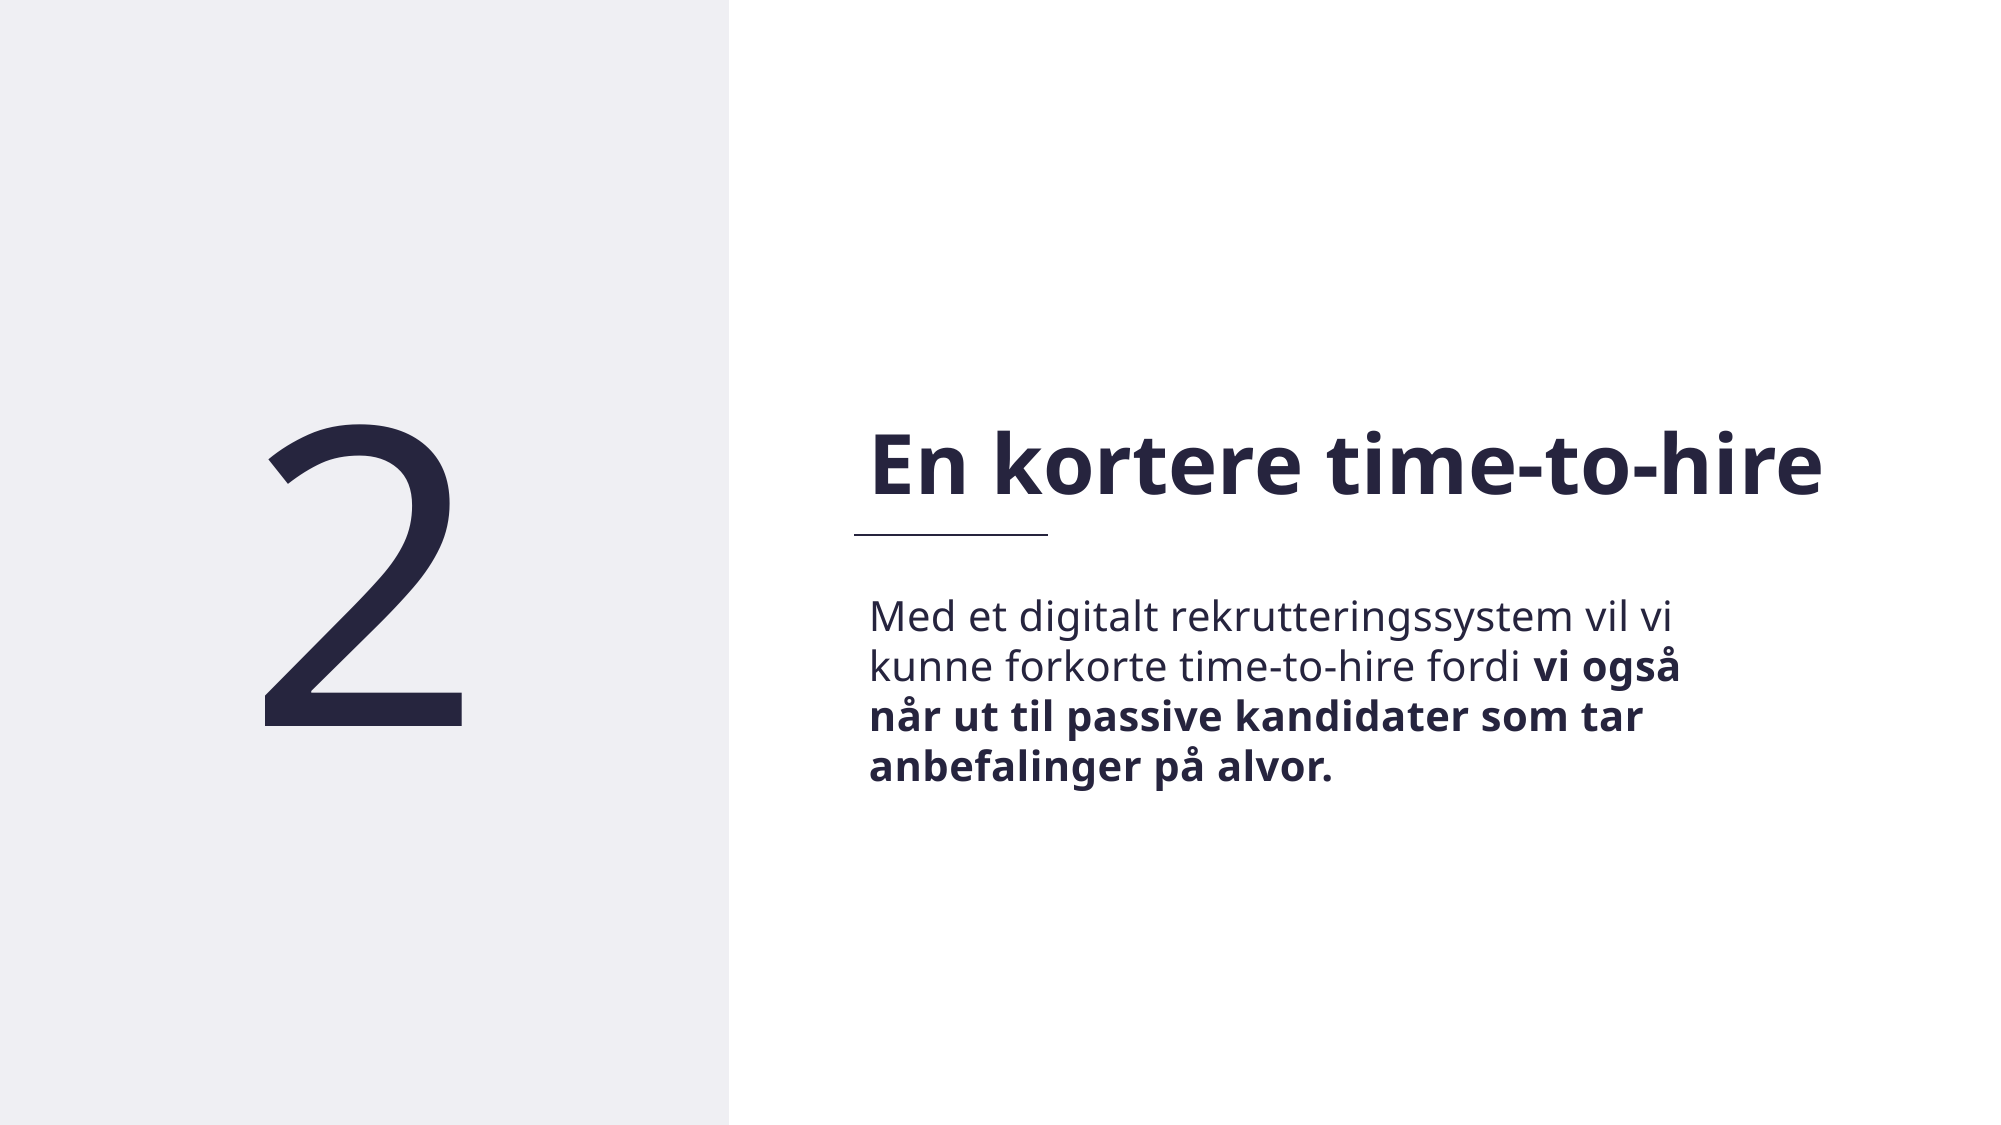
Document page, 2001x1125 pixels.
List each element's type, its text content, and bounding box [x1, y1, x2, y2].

text_box 2 [230, 302, 499, 818]
text_box En kortere time-to-hire [854, 418, 2000, 563]
text_box [0, 0, 730, 1125]
text_box Med et digitalt rekrutteringssystem vil vi kunne forkorte time-to-hire fordi vi også når ut til passive kandidater som tar anbefalinger på alvor. [854, 582, 1767, 838]
